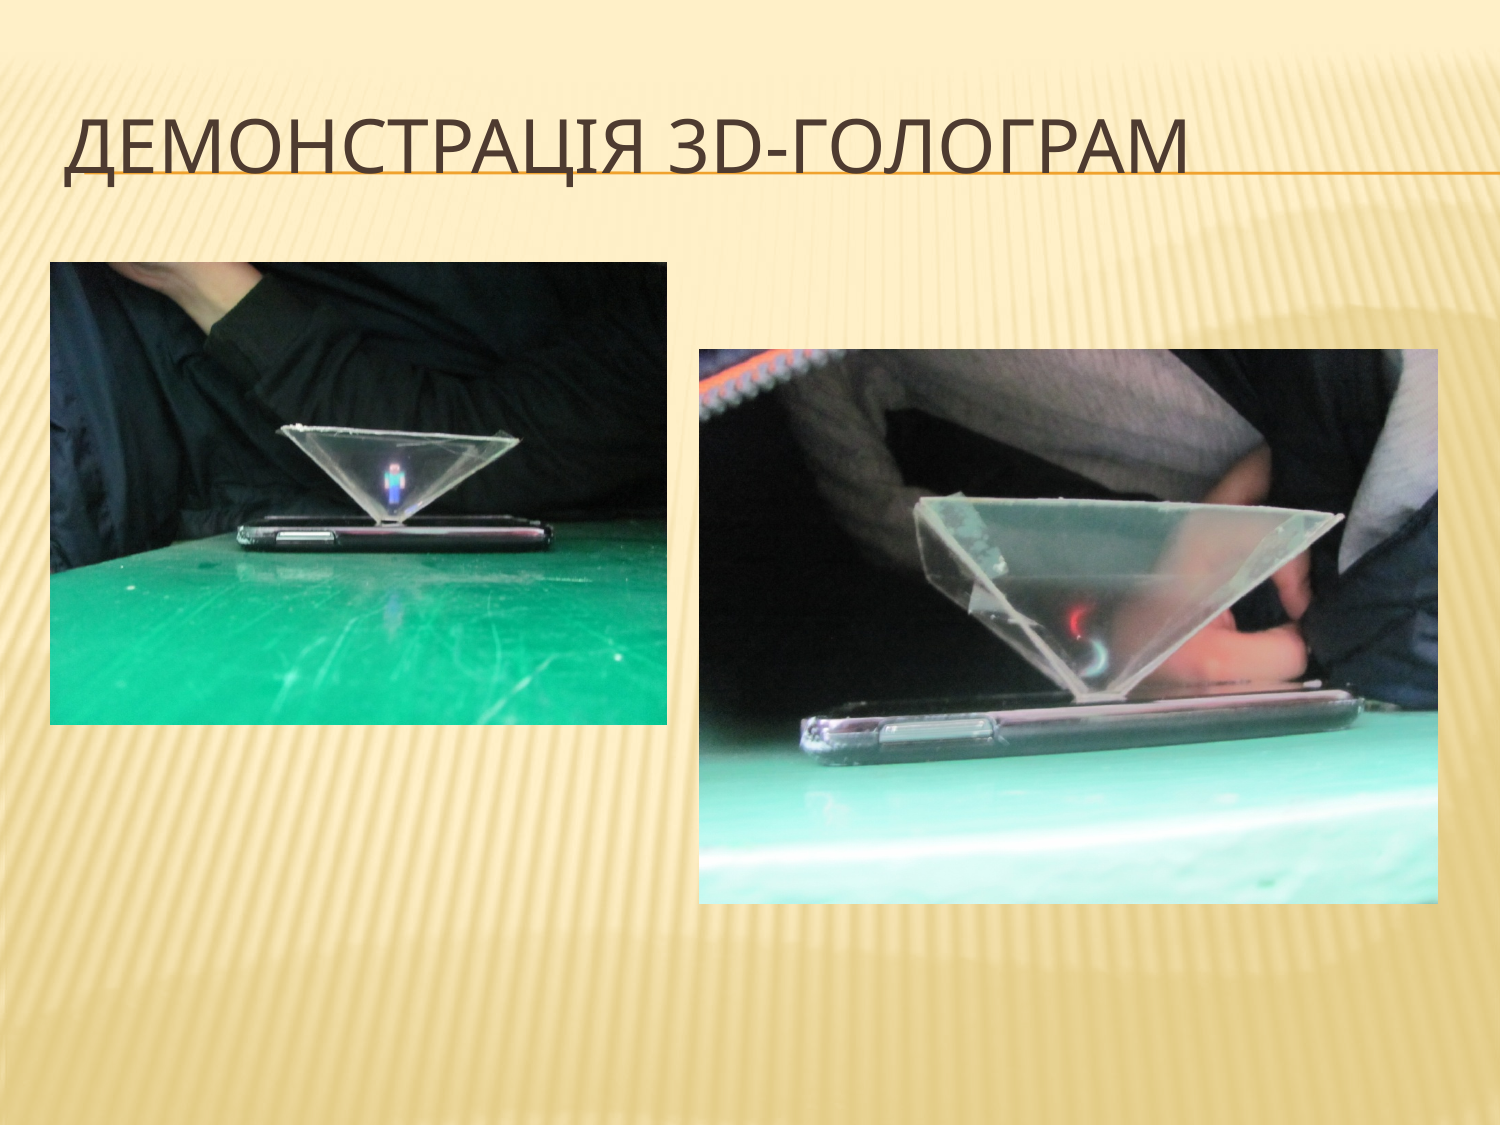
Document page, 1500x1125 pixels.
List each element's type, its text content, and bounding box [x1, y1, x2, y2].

title Демонстрація 3d-голограм [50, 75, 1475, 213]
picture [699, 349, 1438, 904]
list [49, 262, 667, 726]
